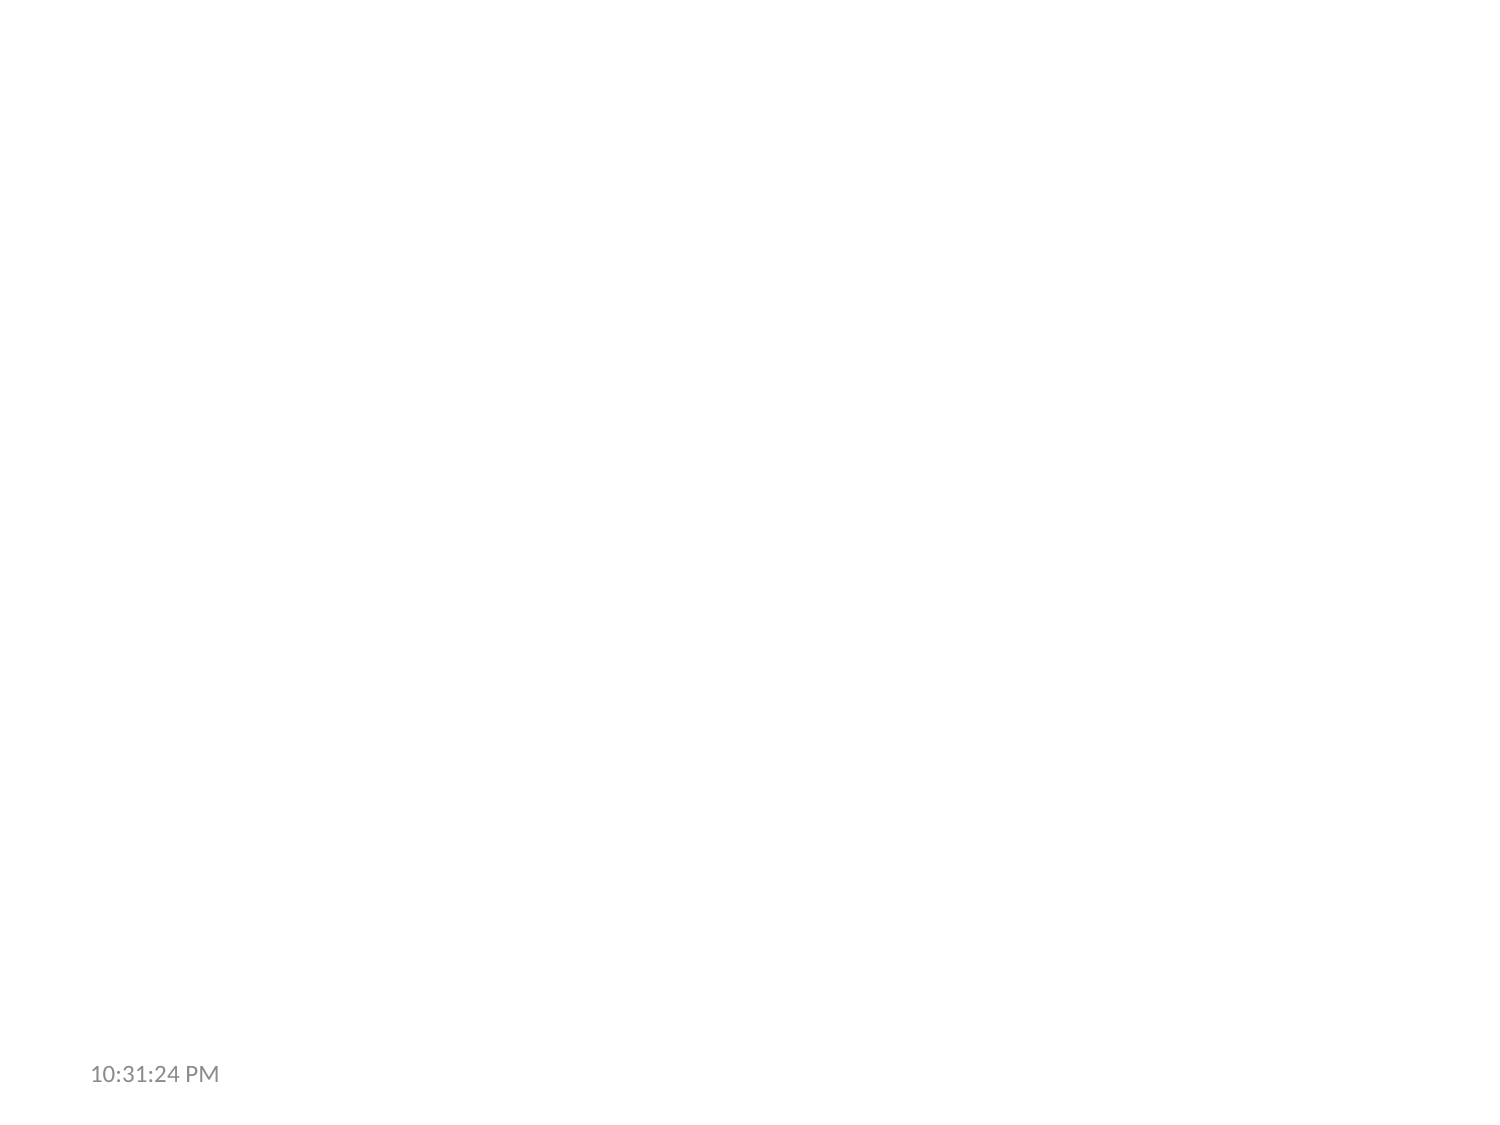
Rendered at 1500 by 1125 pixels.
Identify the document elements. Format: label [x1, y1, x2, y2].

slide_number [75, 1042, 425, 1103]
